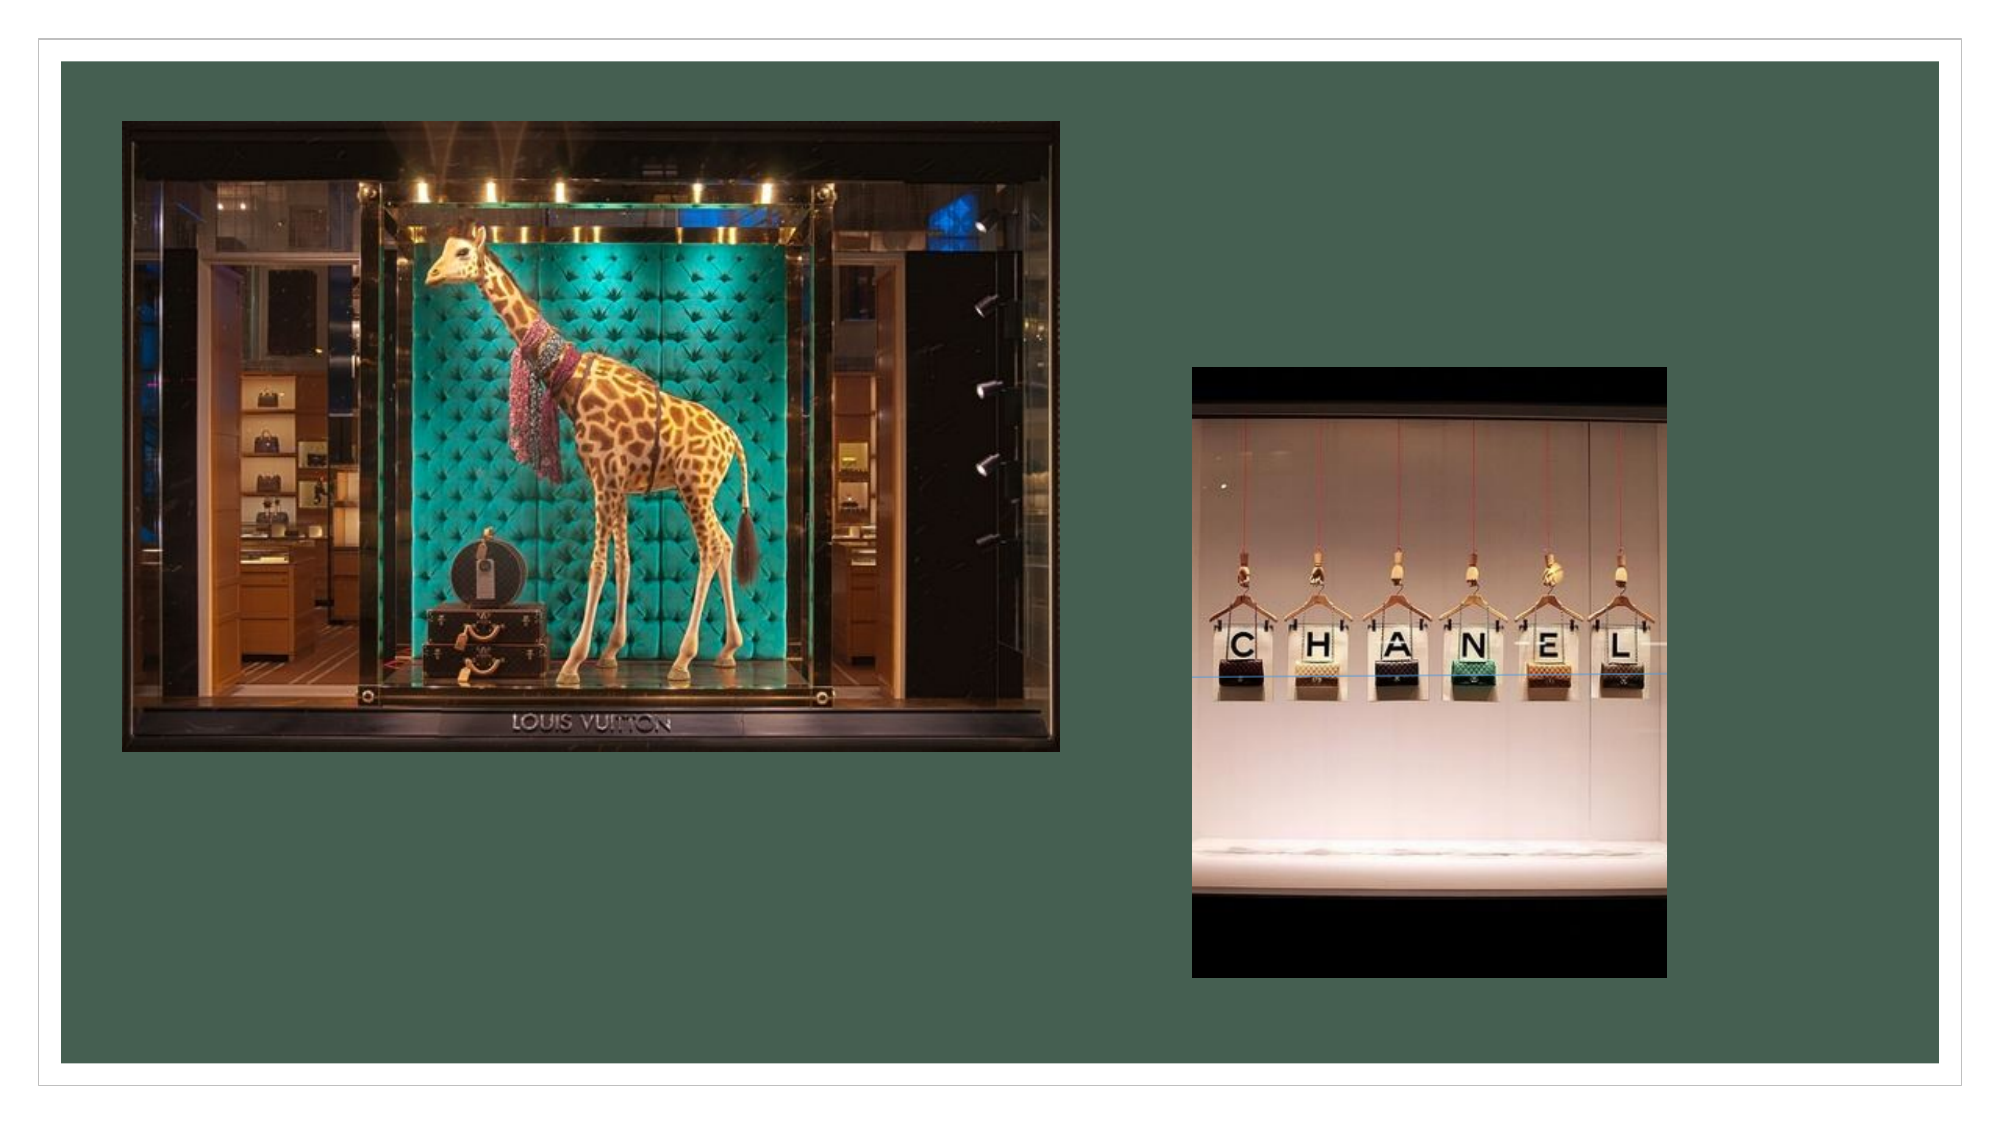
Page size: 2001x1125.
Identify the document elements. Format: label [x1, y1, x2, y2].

list [122, 121, 1061, 752]
picture [1192, 367, 1667, 978]
